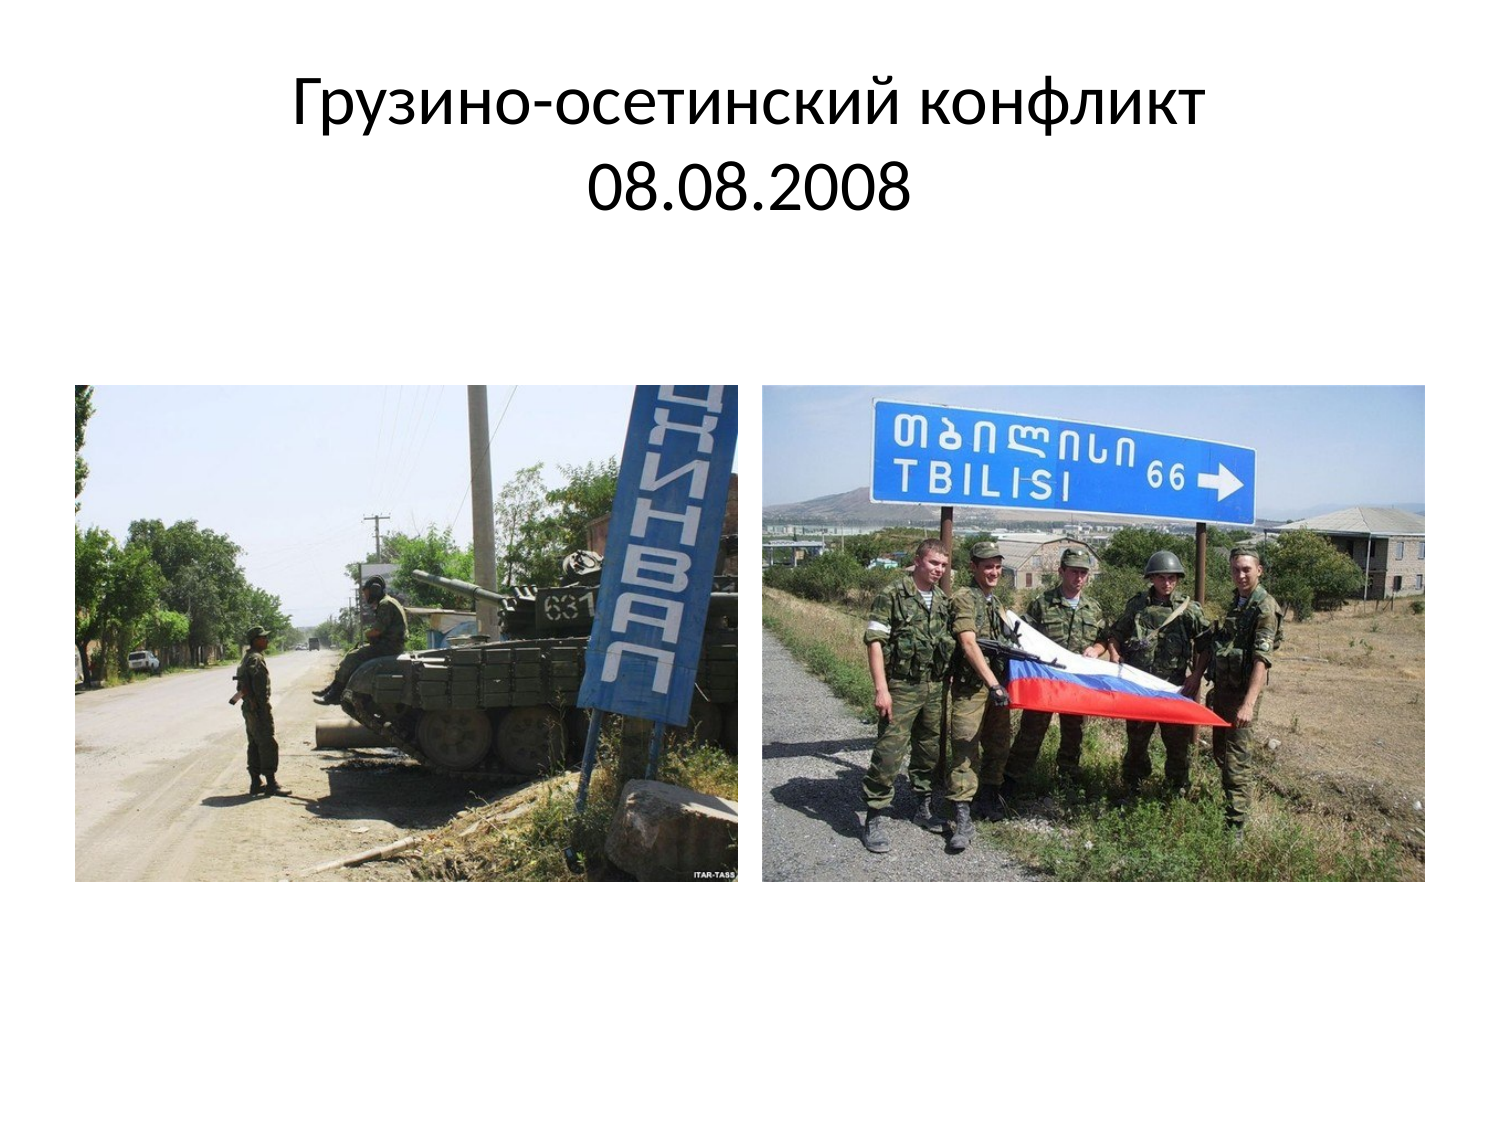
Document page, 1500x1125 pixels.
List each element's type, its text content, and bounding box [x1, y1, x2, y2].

text_box Грузино-осетинский конфликт 08.08.2008 [75, 45, 1425, 233]
picture [74, 385, 738, 883]
picture [762, 385, 1426, 883]
